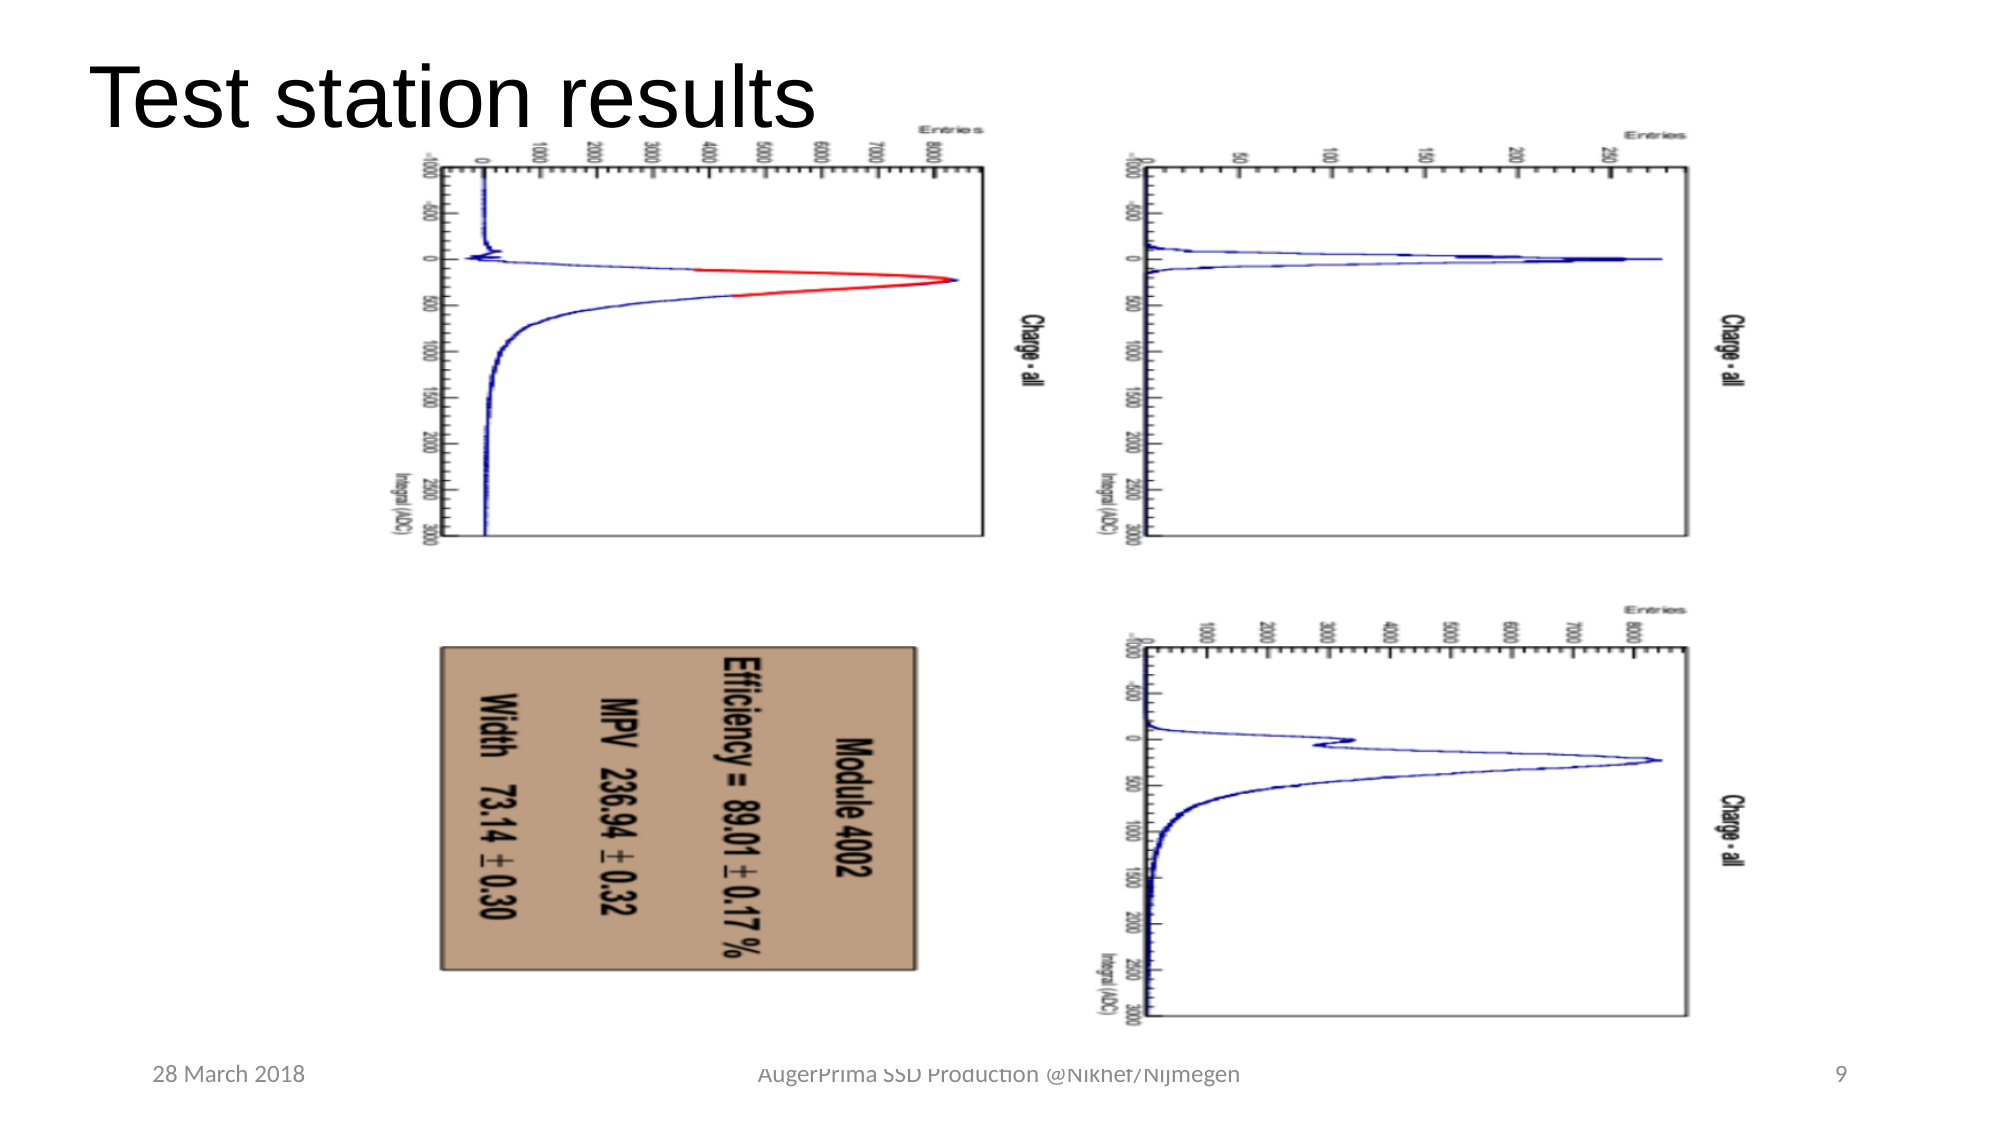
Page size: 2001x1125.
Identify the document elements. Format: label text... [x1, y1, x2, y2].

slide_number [137, 1042, 588, 1103]
slide_number 9 [1546, 1042, 1863, 1103]
picture [588, 0, 1546, 1125]
title Test station results [1546, 43, 1949, 154]
title Test station results [73, 43, 588, 154]
